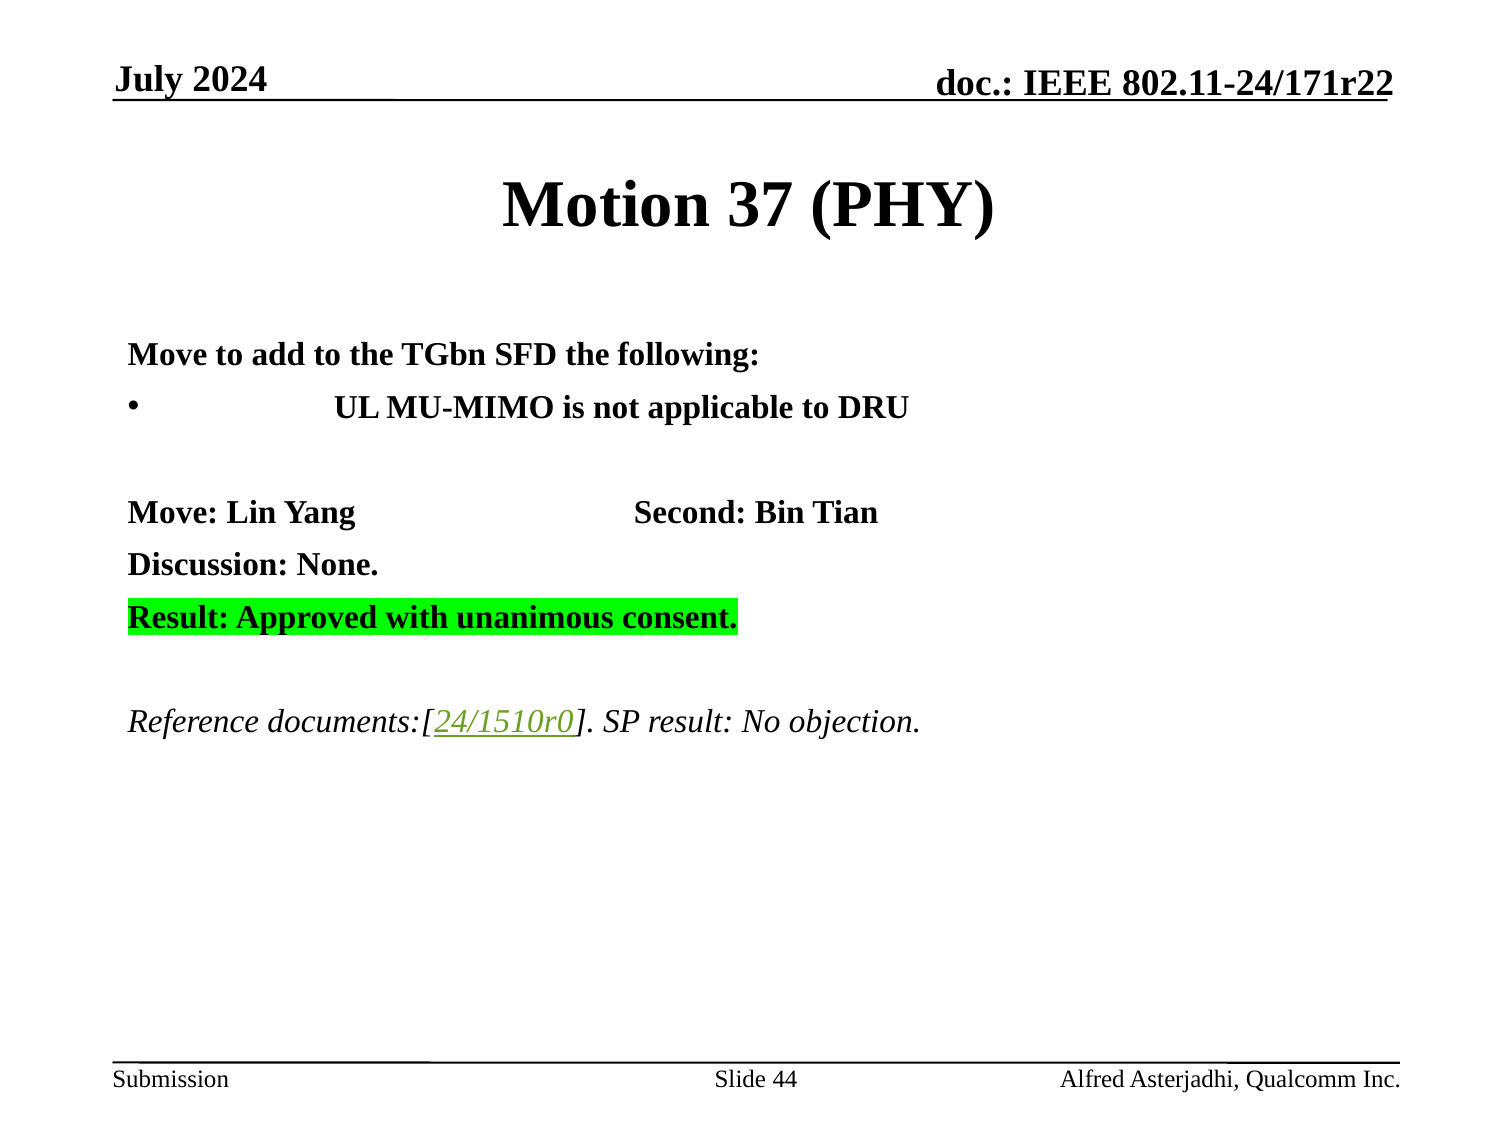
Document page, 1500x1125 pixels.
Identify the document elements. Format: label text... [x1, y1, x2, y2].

slide_number Slide 44 [712, 1061, 800, 1123]
footer Alfred Asterjadhi, Qualcomm Inc. [878, 1061, 1402, 1093]
title Motion 37 (PHY) [112, 112, 1388, 288]
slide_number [114, 54, 423, 100]
list Move to add to the TGbn SFD the following: UL MU-MIMO is not applicable to DRU Move: Lin Yang Second: Bin Tian Discussion: None. Result: Approved with unanimous consent. Reference documents:[24/1510r0]. SP result: No objection. [112, 324, 1388, 1000]
